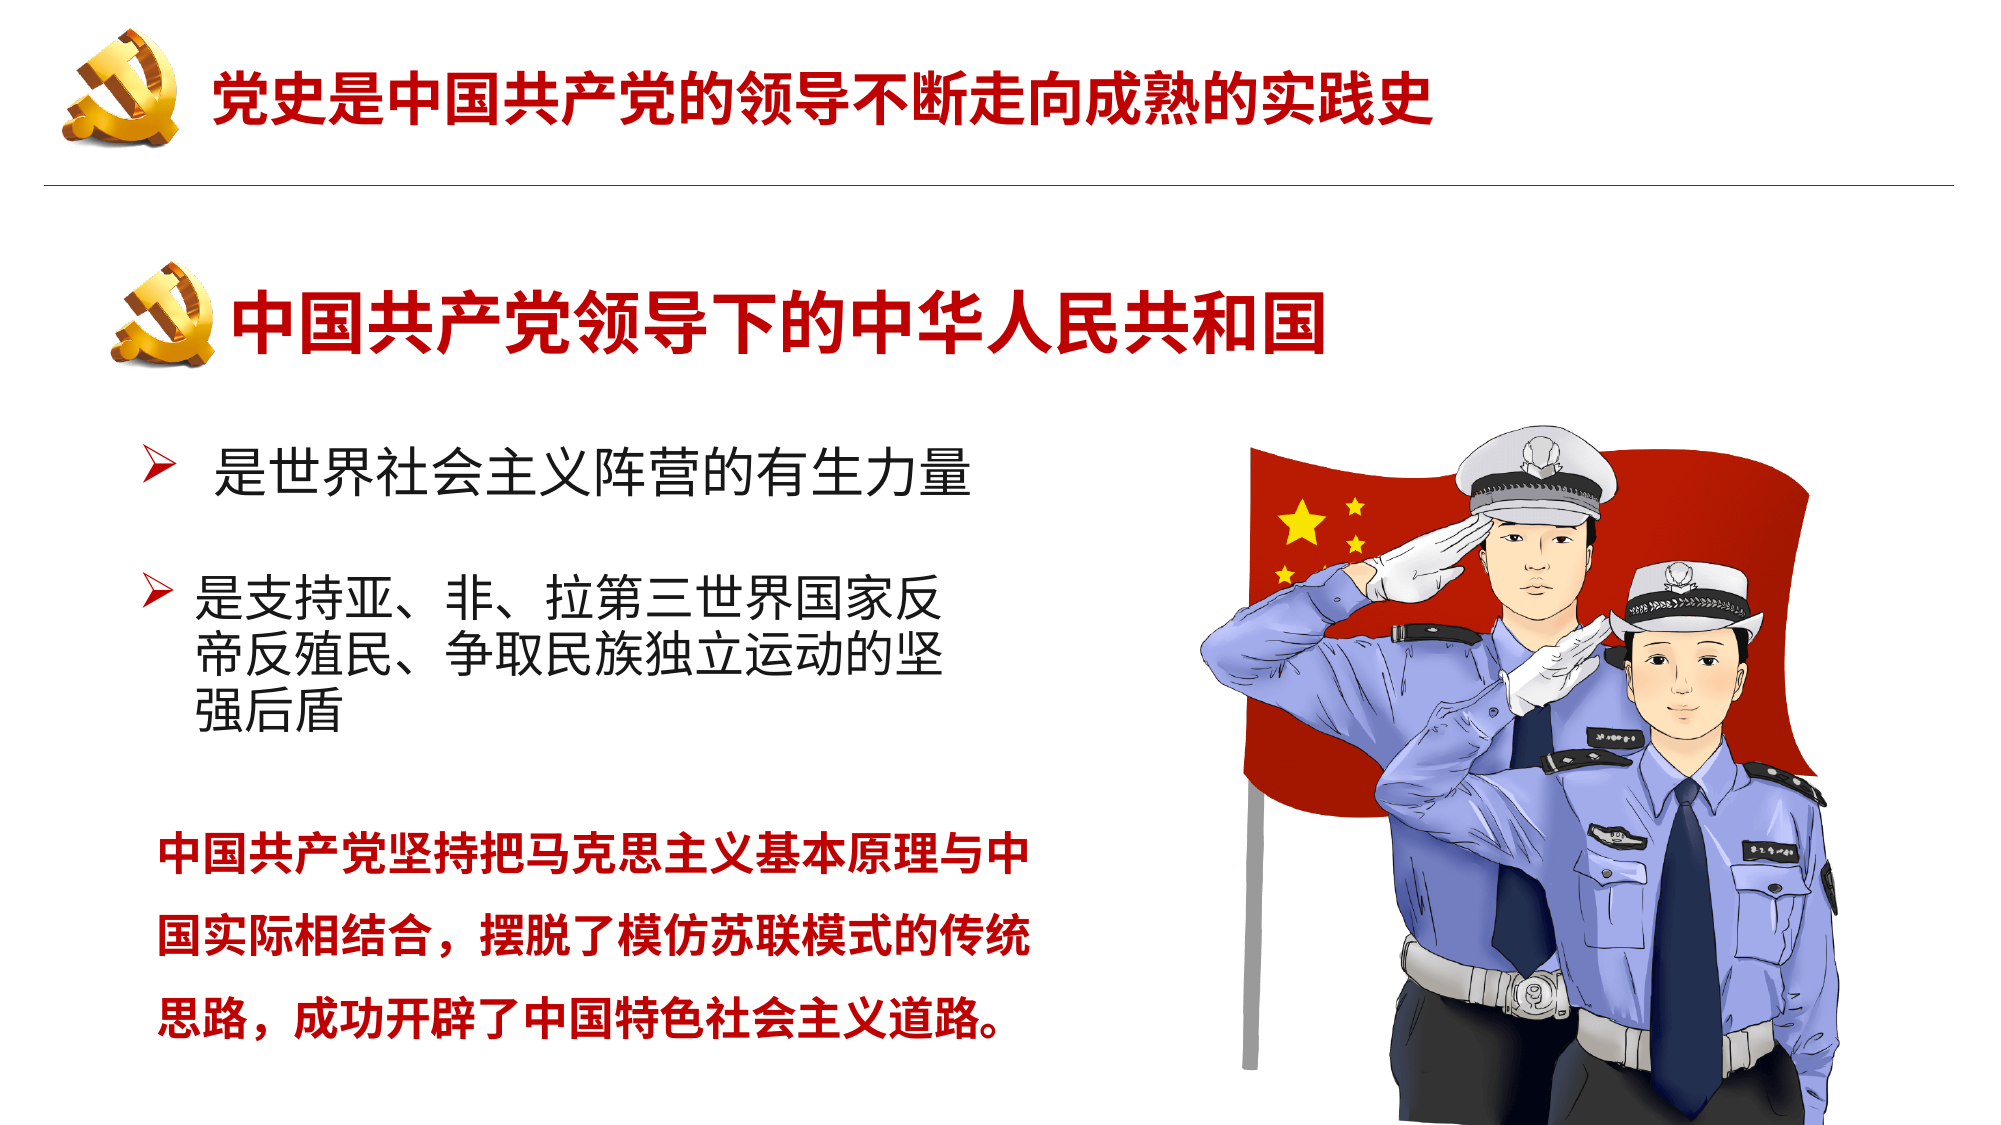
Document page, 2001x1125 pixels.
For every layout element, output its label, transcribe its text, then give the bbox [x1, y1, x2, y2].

picture [1176, 402, 1921, 1125]
text_box 中国共产党领导下的中华人民共和国 [215, 272, 1345, 370]
text_box 是世界社会主义阵营的有生力量 [123, 439, 1000, 511]
picture [108, 261, 215, 371]
picture [59, 28, 179, 151]
text_box 中国共产党坚持把马克思主义基本原理与中国实际相结合，摆脱了模仿苏联模式的传统思路，成功开辟了中国特色社会主义道路。 [141, 789, 1048, 1052]
text_box 是支持亚、非、拉第三世界国家反帝反殖民、争取民族独立运动的坚强后盾 [123, 562, 971, 747]
